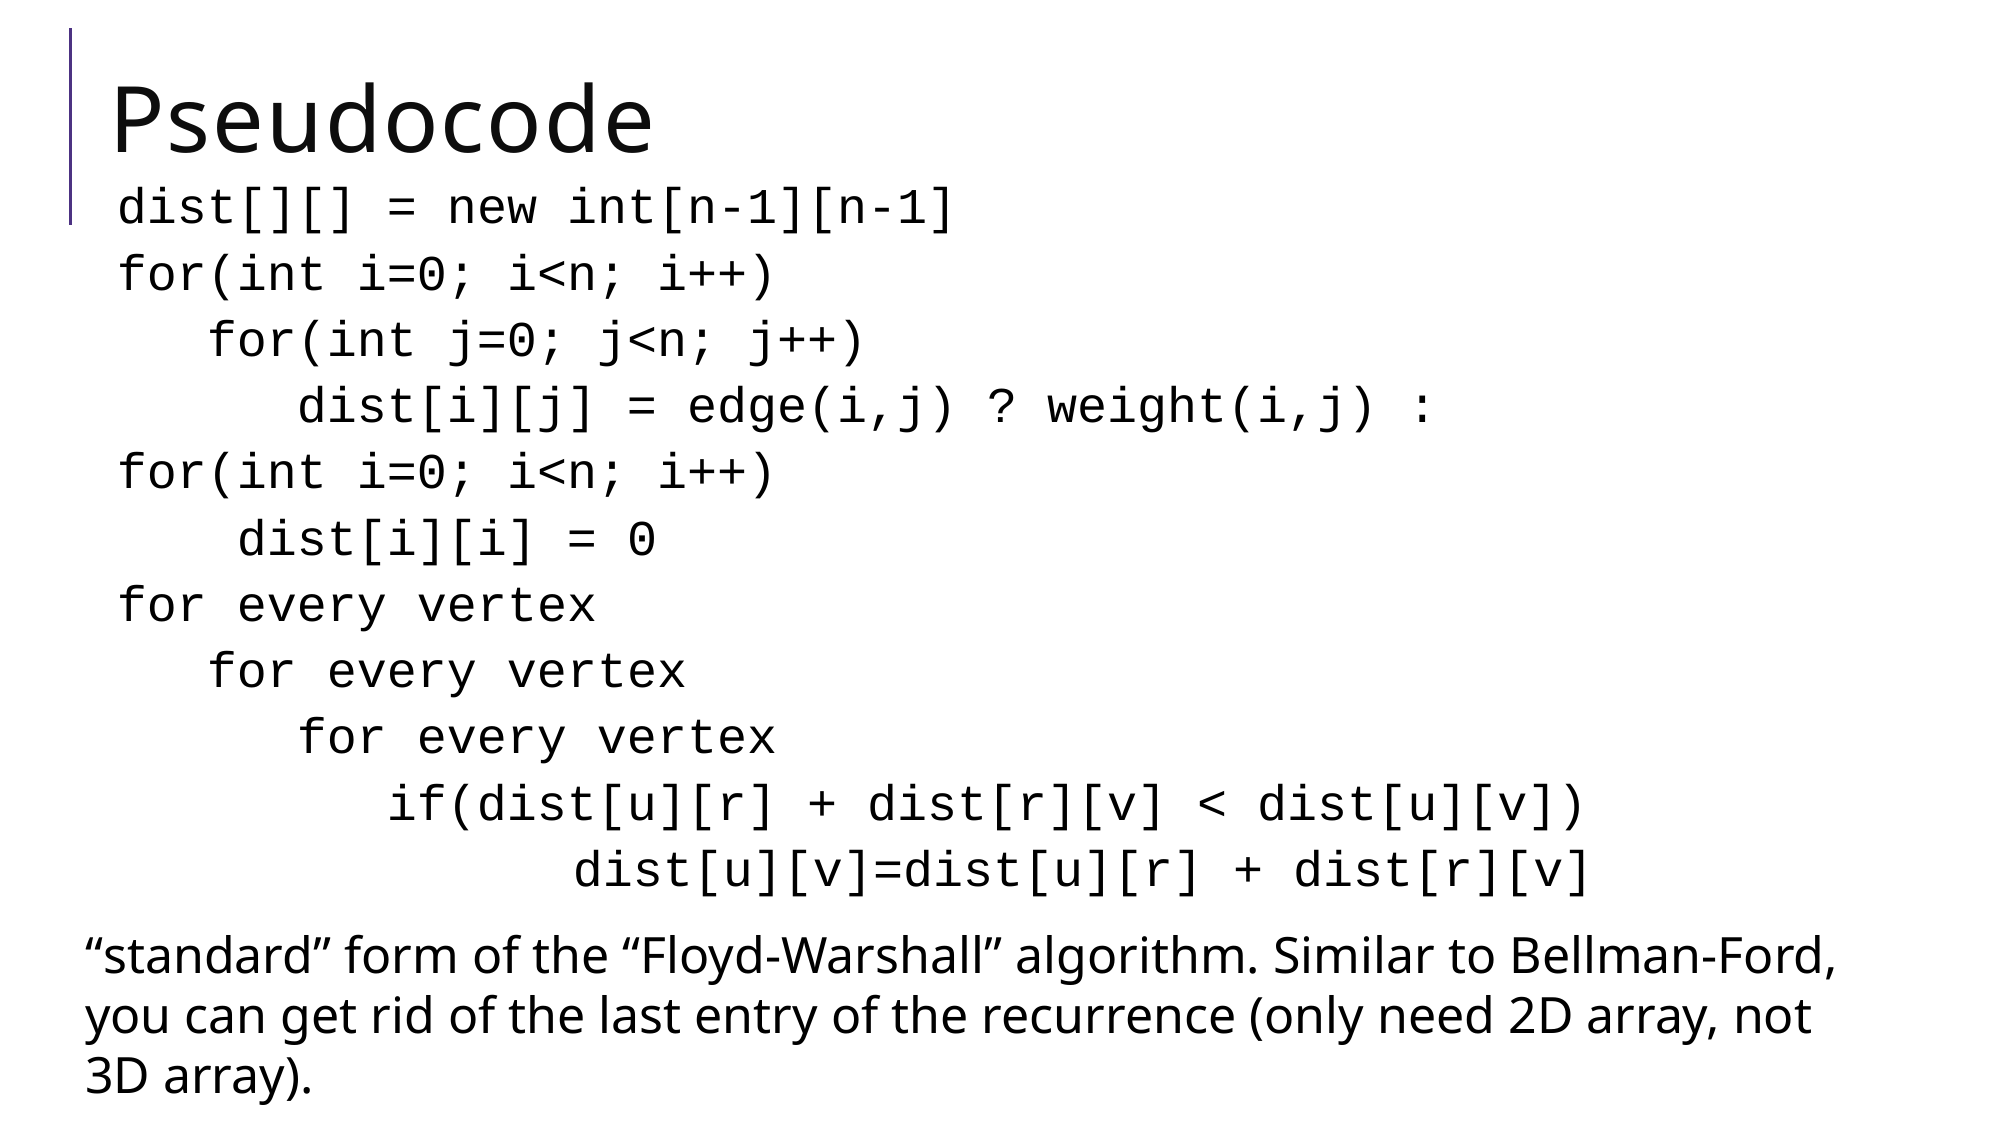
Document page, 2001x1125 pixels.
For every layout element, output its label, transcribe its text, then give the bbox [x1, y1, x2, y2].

text_box “standard” form of the “Floyd-Warshall” algorithm. Similar to Bellman-Ford, you can get rid of the last entry of the recurrence (only need 2D array, not 3D array). [70, 916, 1906, 1112]
title Pseudocode [94, 43, 1930, 210]
